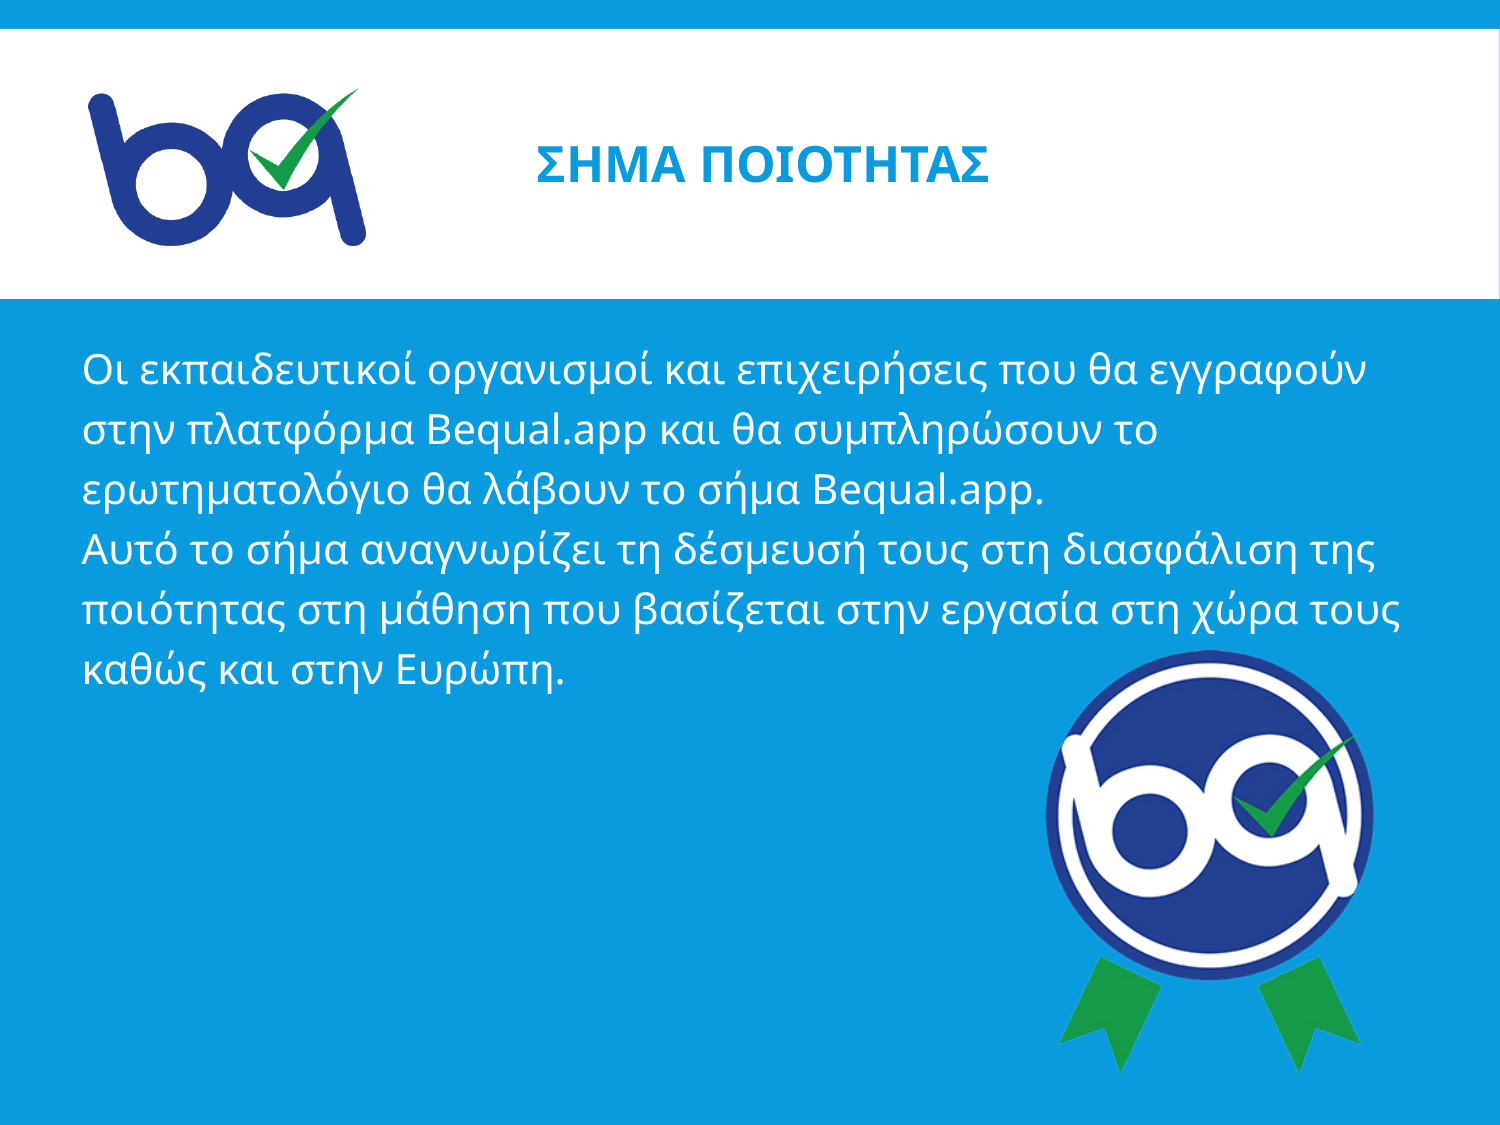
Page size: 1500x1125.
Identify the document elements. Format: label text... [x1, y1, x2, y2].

picture [88, 88, 367, 246]
picture [1046, 651, 1374, 981]
list Οι εκπαιδευτικοί οργανισμοί και επιχειρήσεις που θα εγγραφούν στην πλατφόρμα Bequal.app και θα συμπληρώσουν το ερωτηματολόγιο θα λάβουν το σήμα Bequal.app. Αυτό το σήμα αναγνωρίζει τη δέσμευσή τους στη διασφάλιση της ποιότητας στη μάθηση που βασίζεται στην εργασία στη χώρα τους καθώς και στην Ευρώπη. [66, 325, 1439, 1125]
picture [1258, 957, 1360, 1072]
picture [1059, 957, 1162, 1072]
title Σημα ποιοτητασ [373, 113, 1439, 221]
